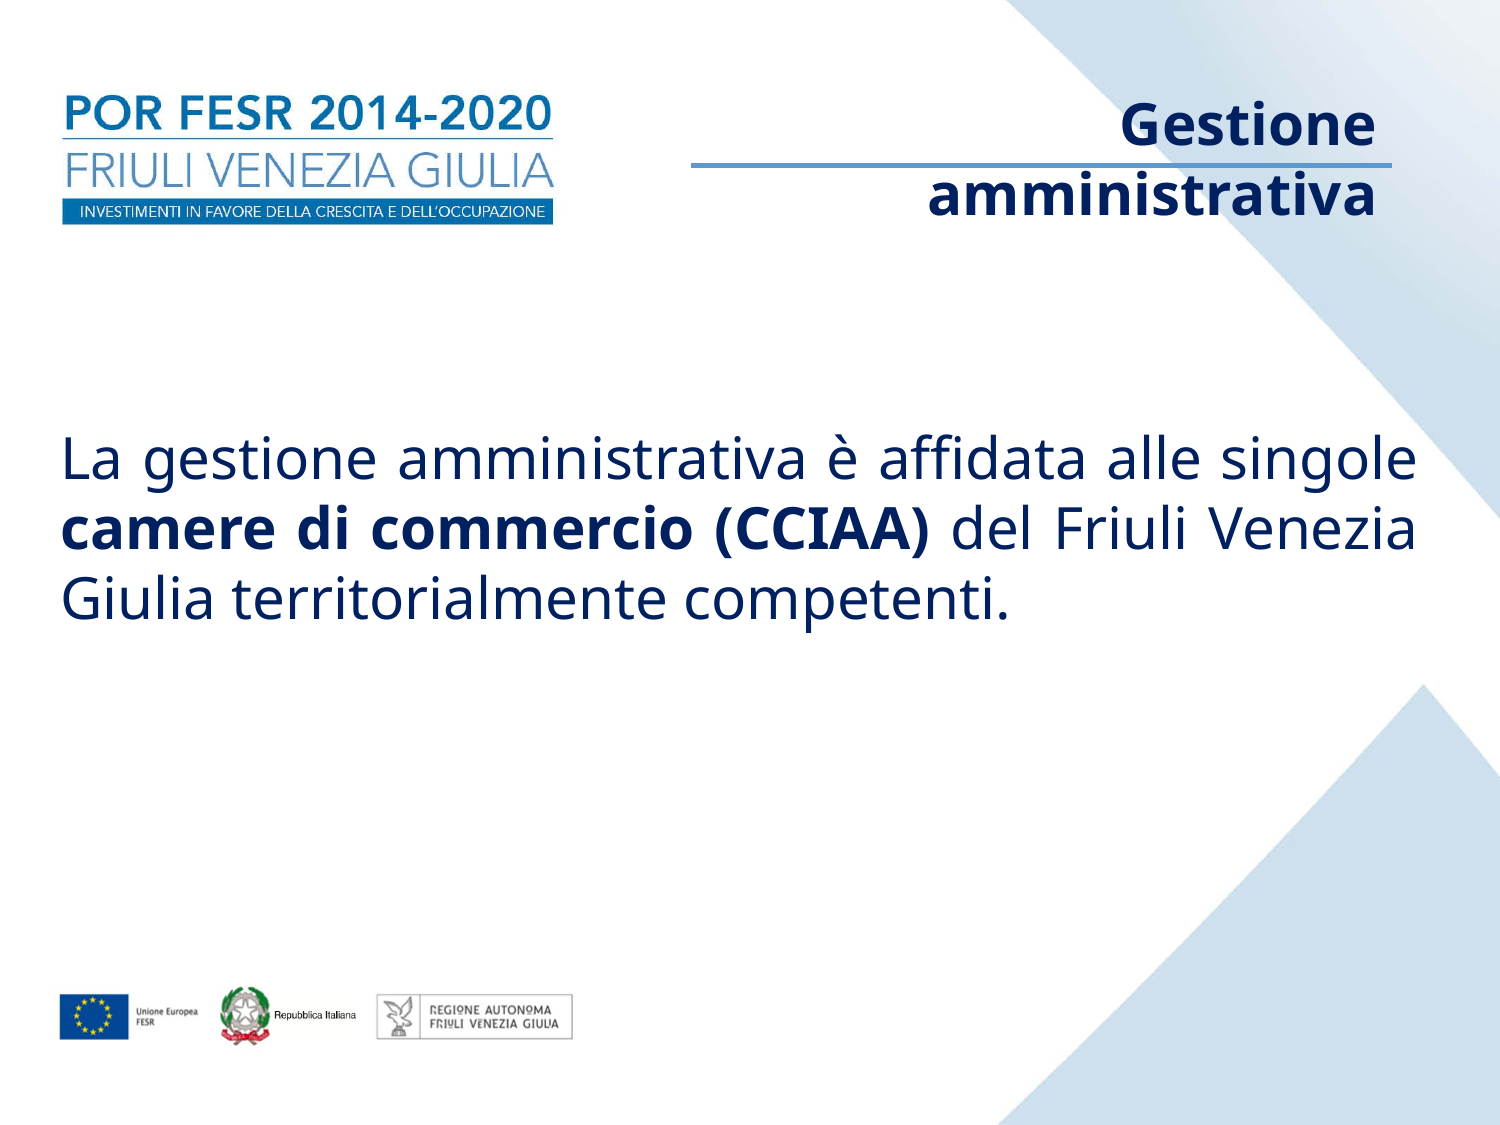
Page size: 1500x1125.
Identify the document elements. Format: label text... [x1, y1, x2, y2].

text_box La gestione amministrativa è affidata alle singole camere di commercio (CCIAA) del Friuli Venezia Giulia territorialmente competenti. [60, 420, 1419, 799]
text_box Gestione amministrativa [659, 79, 1393, 235]
picture [0, 0, 1500, 1125]
